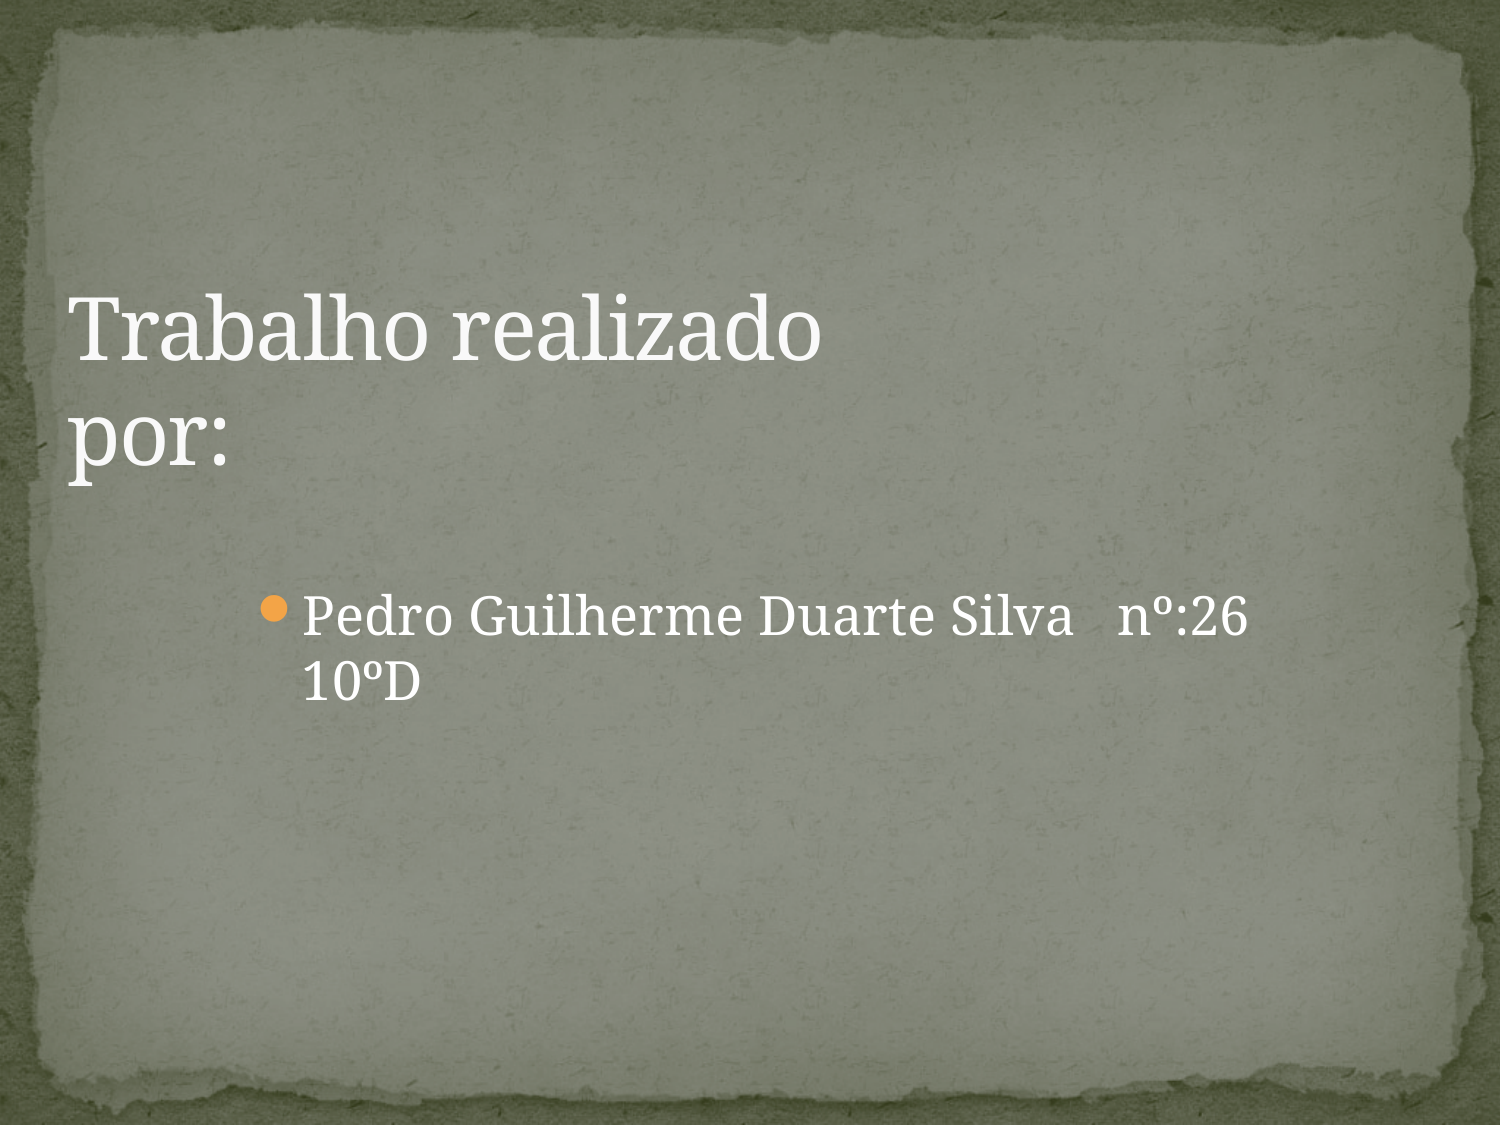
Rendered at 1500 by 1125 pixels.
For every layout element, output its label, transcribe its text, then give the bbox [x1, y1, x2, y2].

list Pedro Guilherme Duarte Silva nº:26 10ºD [242, 574, 1374, 734]
title Trabalho realizado por: [53, 290, 918, 491]
